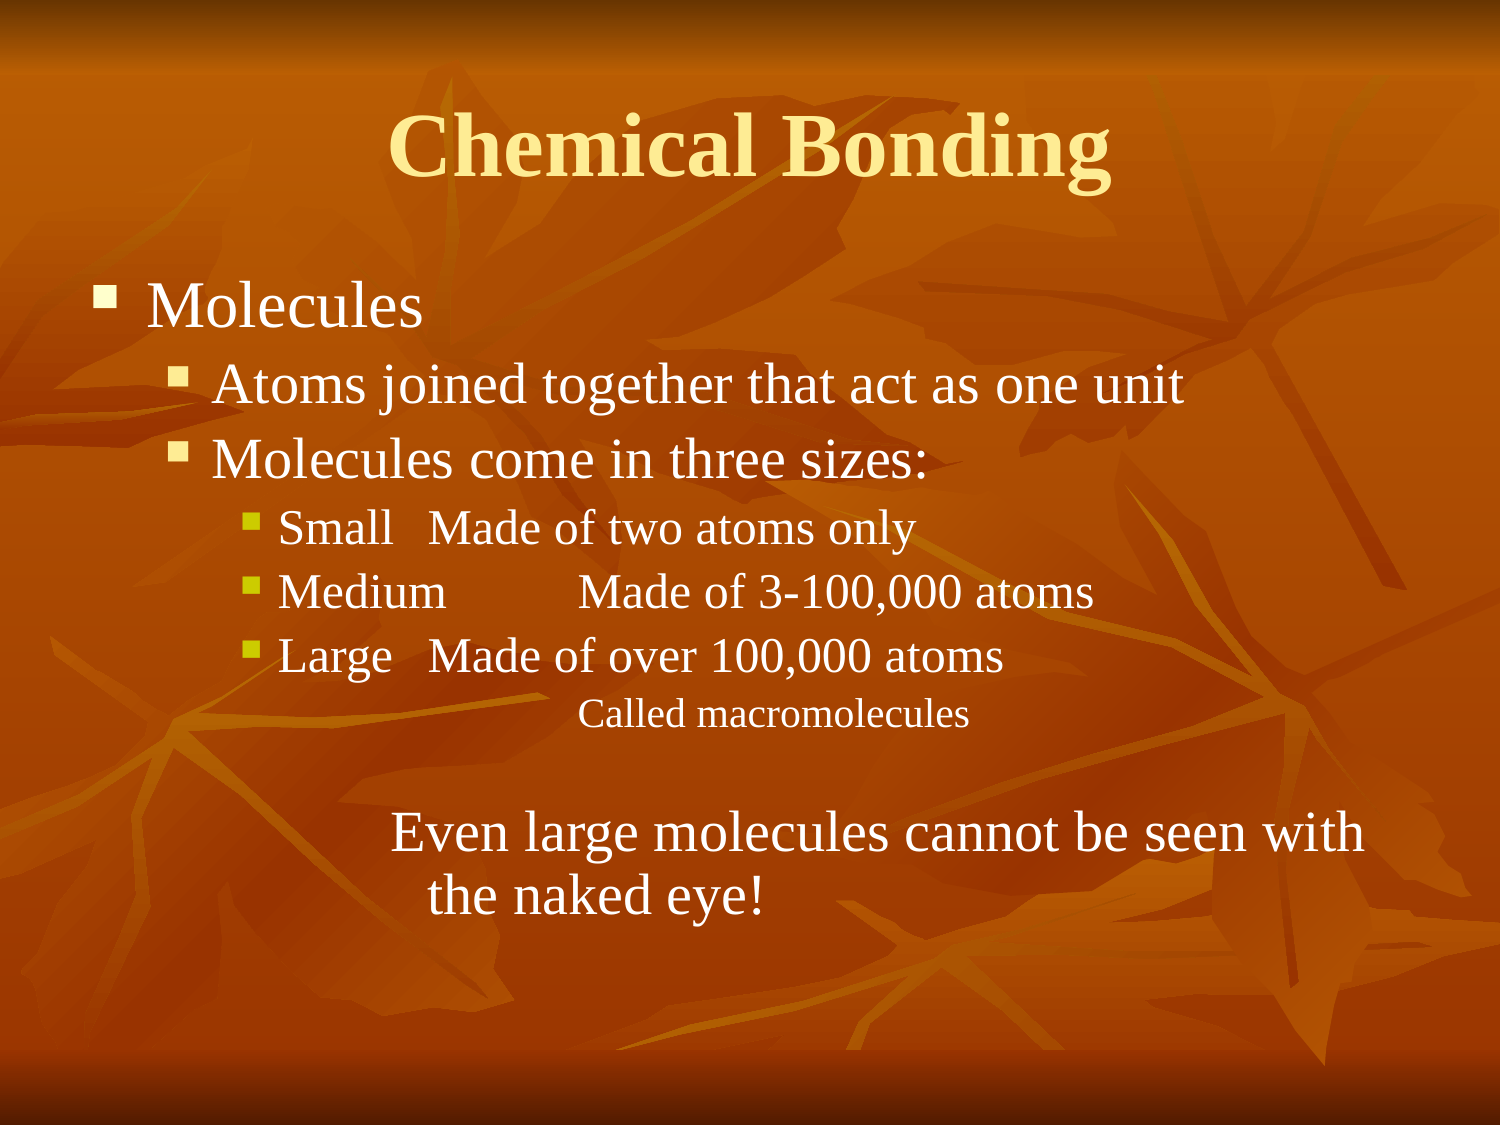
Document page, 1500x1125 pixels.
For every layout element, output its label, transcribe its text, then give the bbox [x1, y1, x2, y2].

list Molecules Atoms joined together that act as one unit Molecules come in three sizes: Small Made of two atoms only Medium Made of 3-100,000 atoms Large Made of over 100,000 atoms Called macromolecules Even large molecules cannot be seen with the naked eye! [74, 262, 1426, 1006]
title Chemical Bonding [74, 45, 1426, 234]
